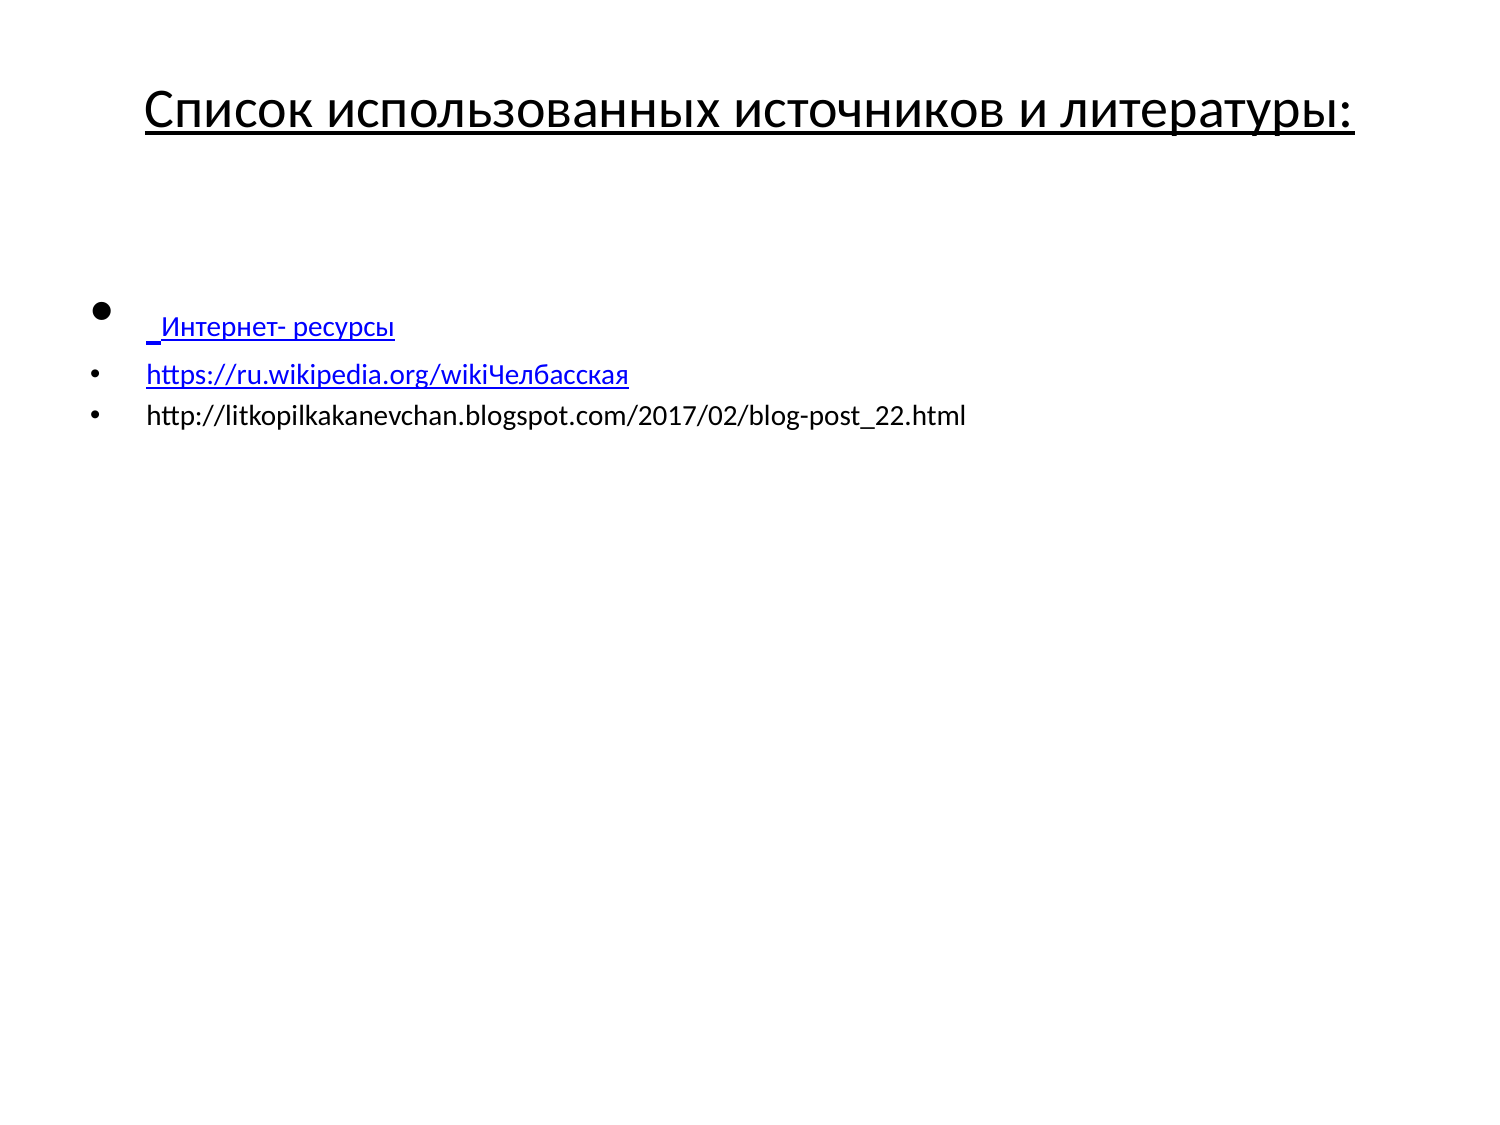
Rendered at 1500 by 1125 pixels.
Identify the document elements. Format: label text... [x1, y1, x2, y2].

list Интернет- ресурсы https://ru.wikipedia.org/wikiЧелбасская http://litkopilkakanevchan.blogspot.com/2017/02/blog-post_22.html [75, 262, 1425, 1005]
title Список использованных источников и литературы: [75, 45, 1425, 233]
